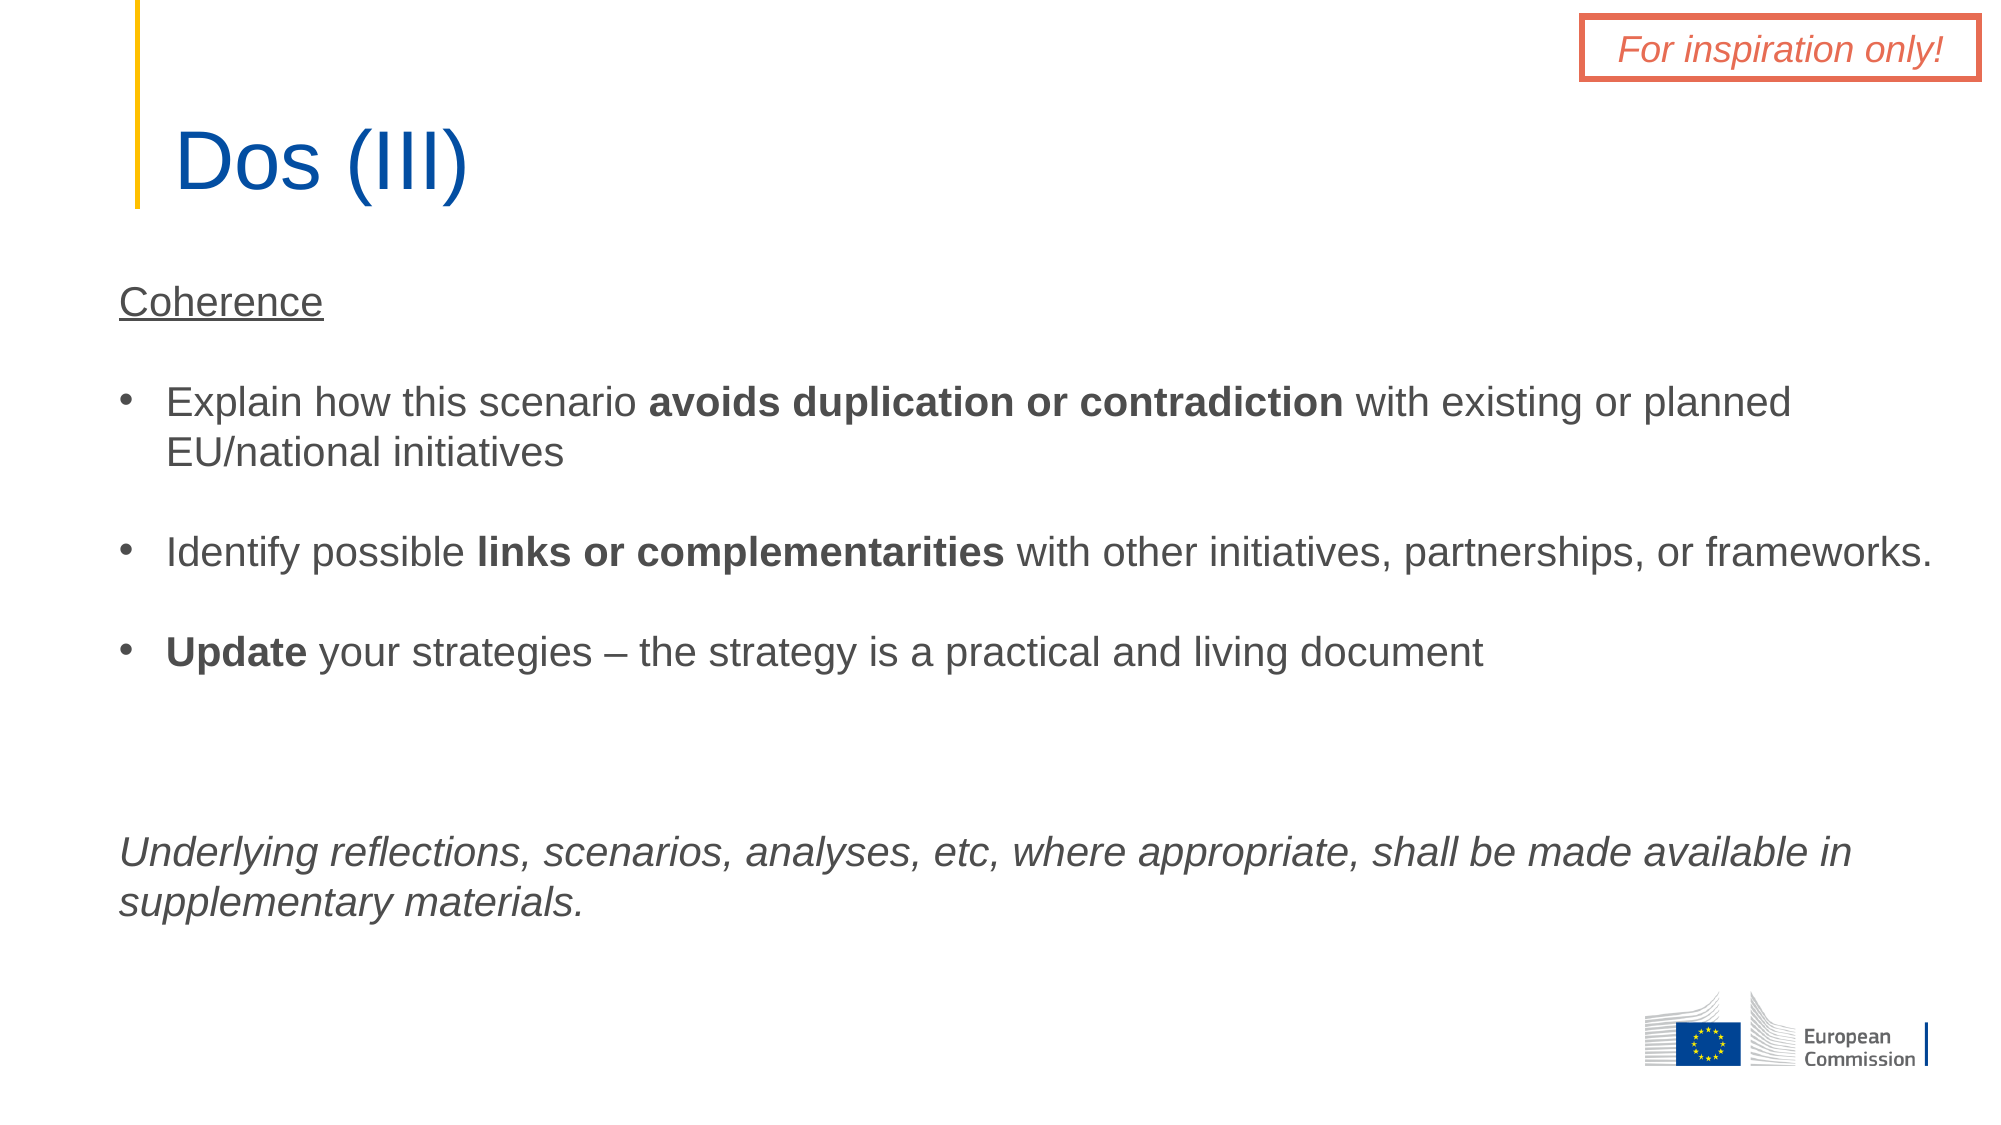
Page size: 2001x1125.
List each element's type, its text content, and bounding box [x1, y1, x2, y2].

text_box For inspiration only! [1581, 15, 1980, 80]
text_box Coherence Explain how this scenario avoids duplication or contradiction with existing or planned EU/national initiatives Identify possible links or complementarities with other initiatives, partnerships, or frameworks. Update your strategies – the strategy is a practical and living document Underlying reflections, scenarios, analyses, etc, where appropriate, shall be made available in supplementary materials. [104, 266, 1985, 982]
title Dos (III) [159, 79, 1885, 208]
picture [1645, 991, 1928, 1066]
